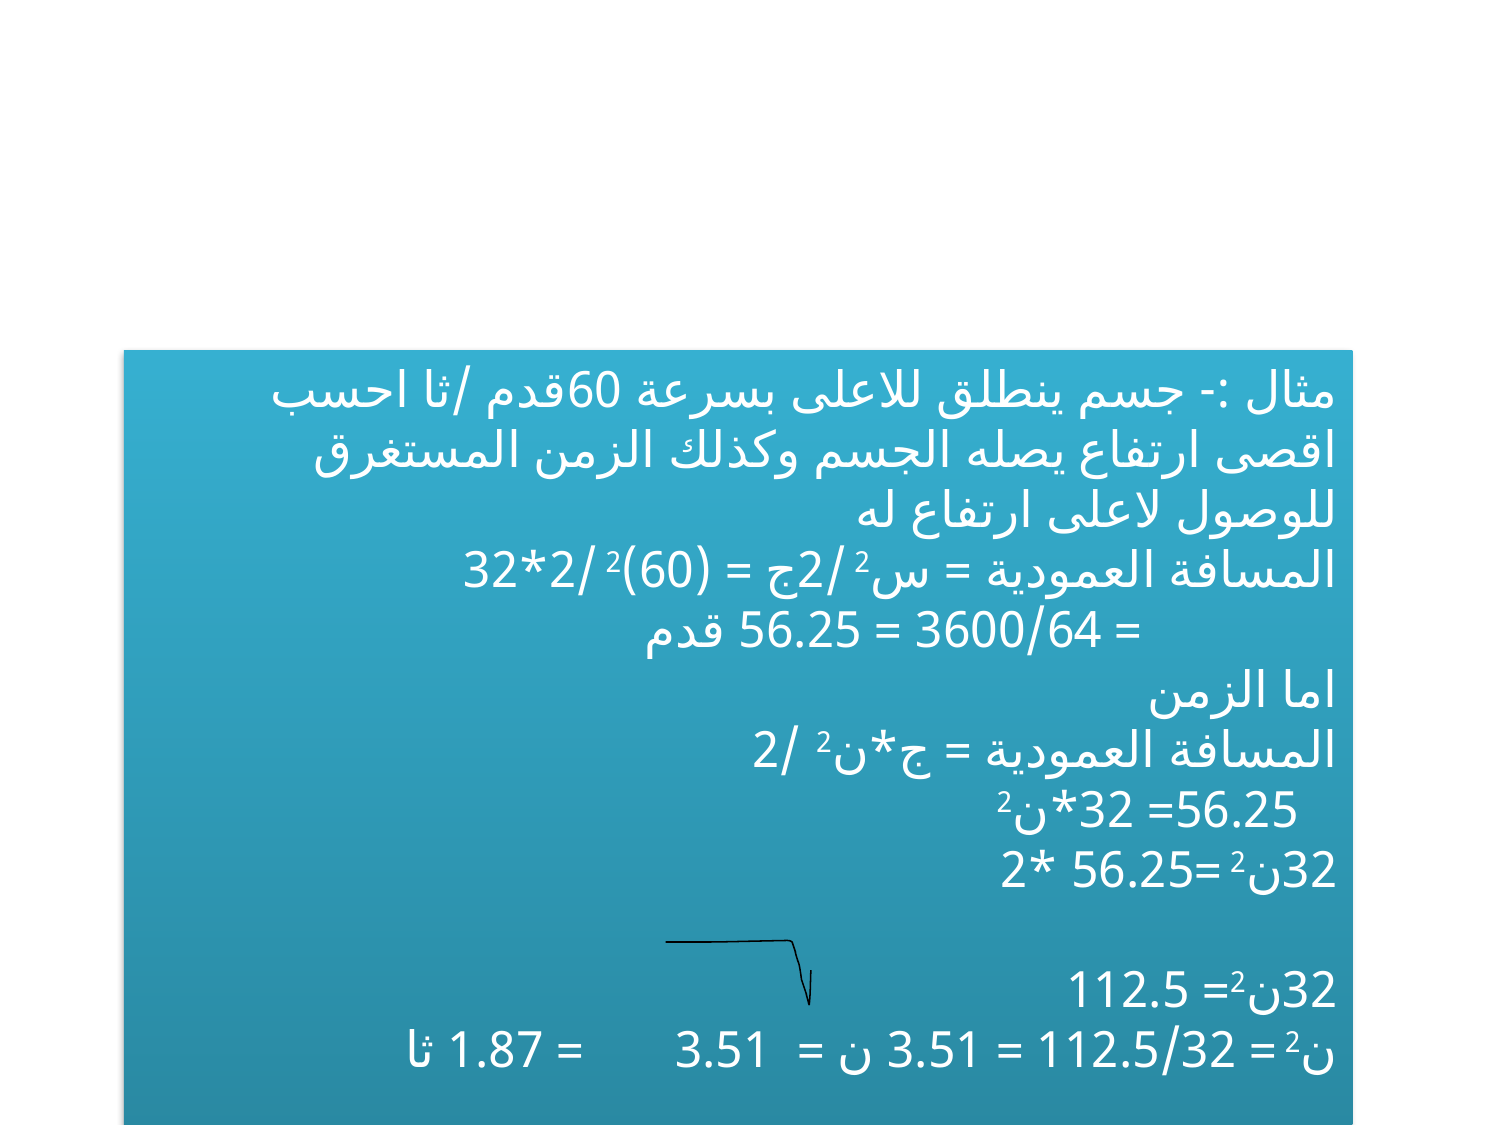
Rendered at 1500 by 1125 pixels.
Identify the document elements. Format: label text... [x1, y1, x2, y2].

text_box مثال :- جسم ينطلق للاعلى بسرعة 60قدم /ثا احسب اقصى ارتفاع يصله الجسم وكذلك الزمن المستغرق للوصول لاعلى ارتفاع له المسافة العمودية = س2 /2ج = (60)2 /2*32 = 3600/64 = 56.25 قدم اما الزمن المسافة العمودية = ج*ن2 /2 56.25= 32*ن2 32ن2 =56.25 *2 32ن2= 112.5 ن2 = 112.5/32 = 3.51 ن = 3.51 = 1.87 ثا [123, 350, 1353, 1125]
text_box [665, 939, 812, 1006]
